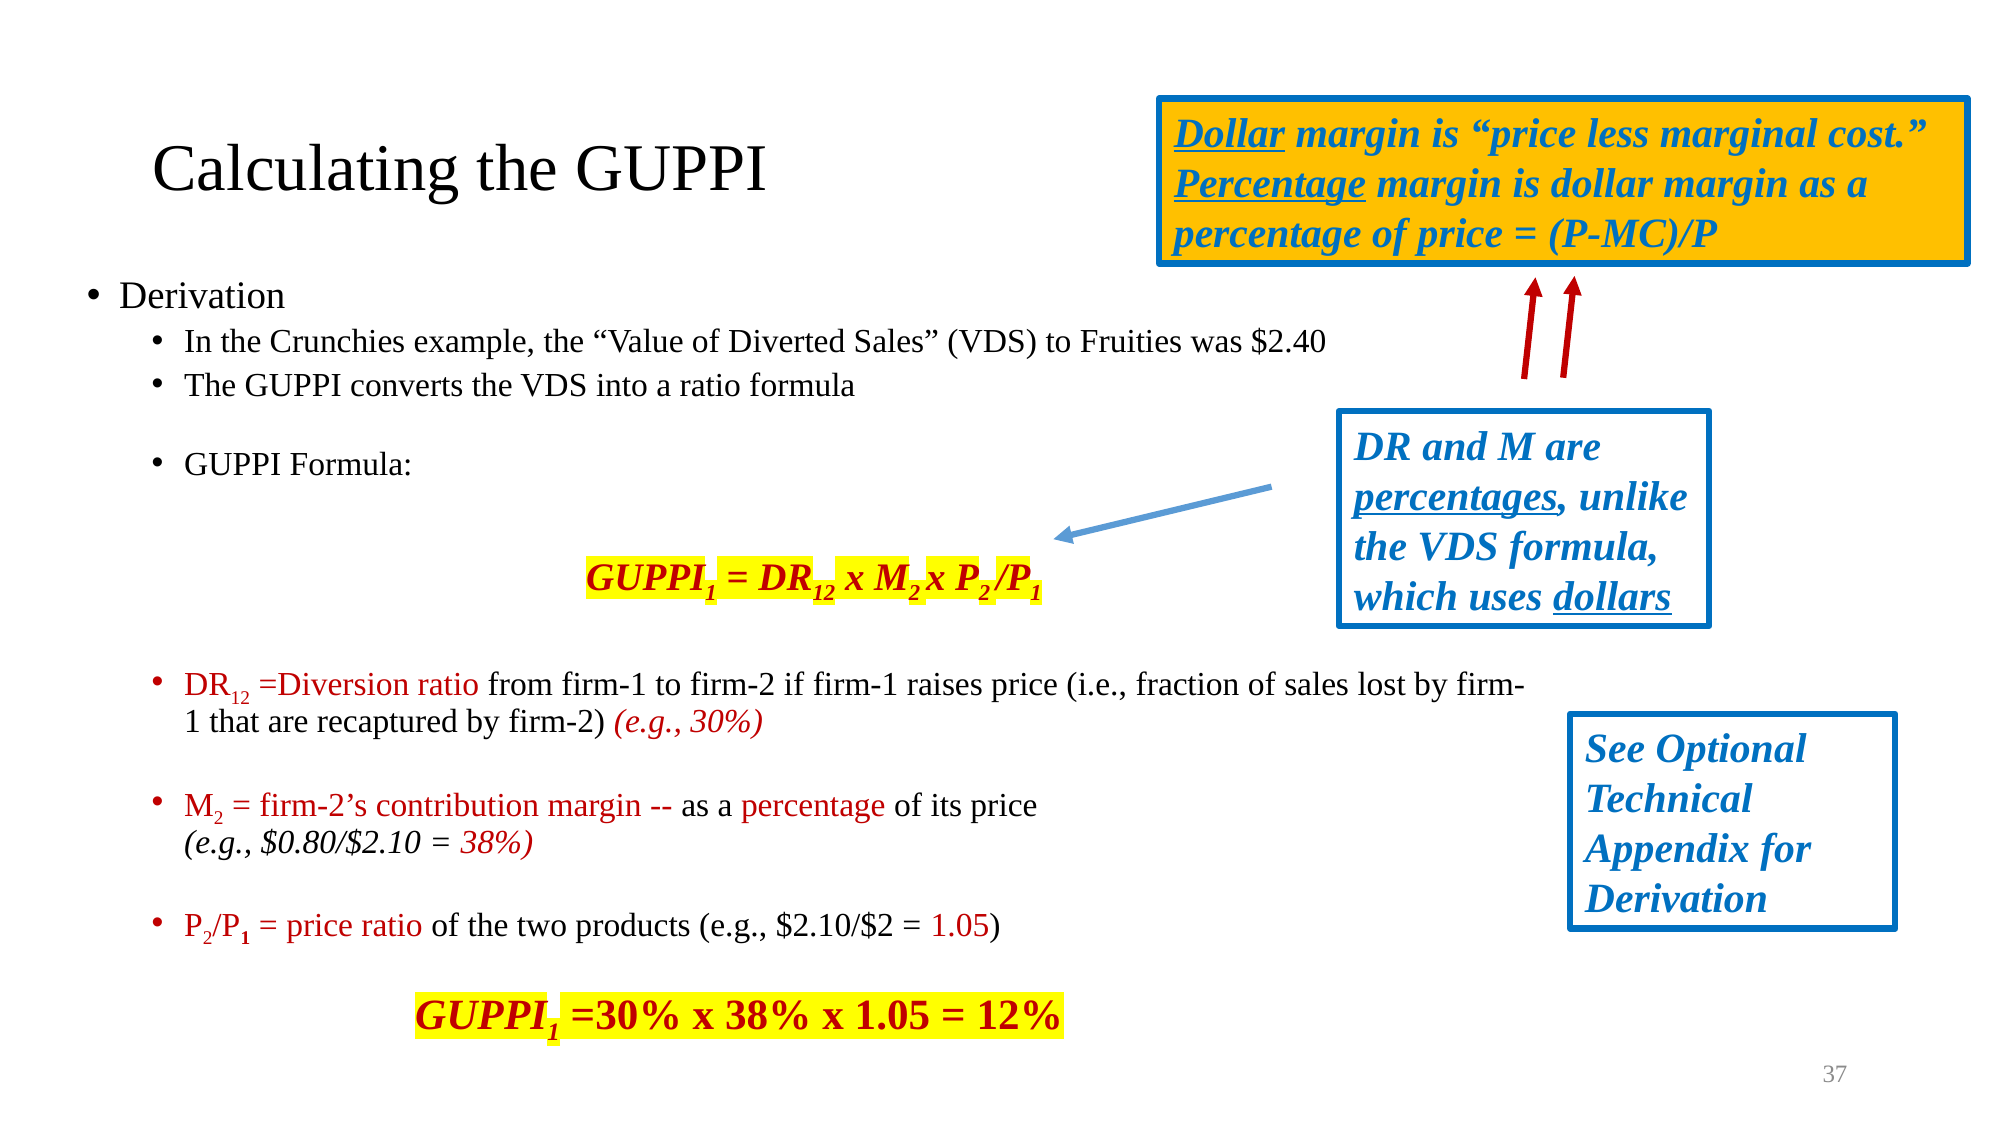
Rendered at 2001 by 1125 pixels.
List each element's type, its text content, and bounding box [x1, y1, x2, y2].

text_box See Optional Technical Appendix for Derivation [1570, 713, 1896, 929]
slide_number 37 [1412, 1042, 1863, 1103]
text_box Dollar margin is “price less marginal cost.” Percentage margin is dollar margin as a percentage of price = (P-MC)/P [1158, 98, 1968, 264]
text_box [1053, 486, 1272, 540]
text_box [1563, 275, 1575, 378]
list Derivation In the Crunchies example, the “Value of Diverted Sales” (VDS) to Fruities was $2.40 The GUPPI converts the VDS into a ratio formula GUPPI Formula: GUPPI1 = DR12 x M2 x P2 /P1 DR12 =Diversion ratio from firm-1 to firm-2 if firm-1 raises price (i.e., fraction of sales lost by firm-1 that are recaptured by firm-2) (e.g., 30%) M2 = firm-2’s contribution margin -- as a percentage of its price (e.g., $0.80/$2.10 = 38%) P2/P1 = price ratio of the two products (e.g., $2.10/$2 = 1.05) GUPPI1 =30% x 38% x 1.05 = 12% [71, 267, 1557, 1053]
text_box DR and M are percentages, unlike the VDS formula, which uses dollars [1338, 411, 1710, 626]
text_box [1524, 277, 1536, 379]
title Calculating the GUPPI [137, 59, 1863, 278]
